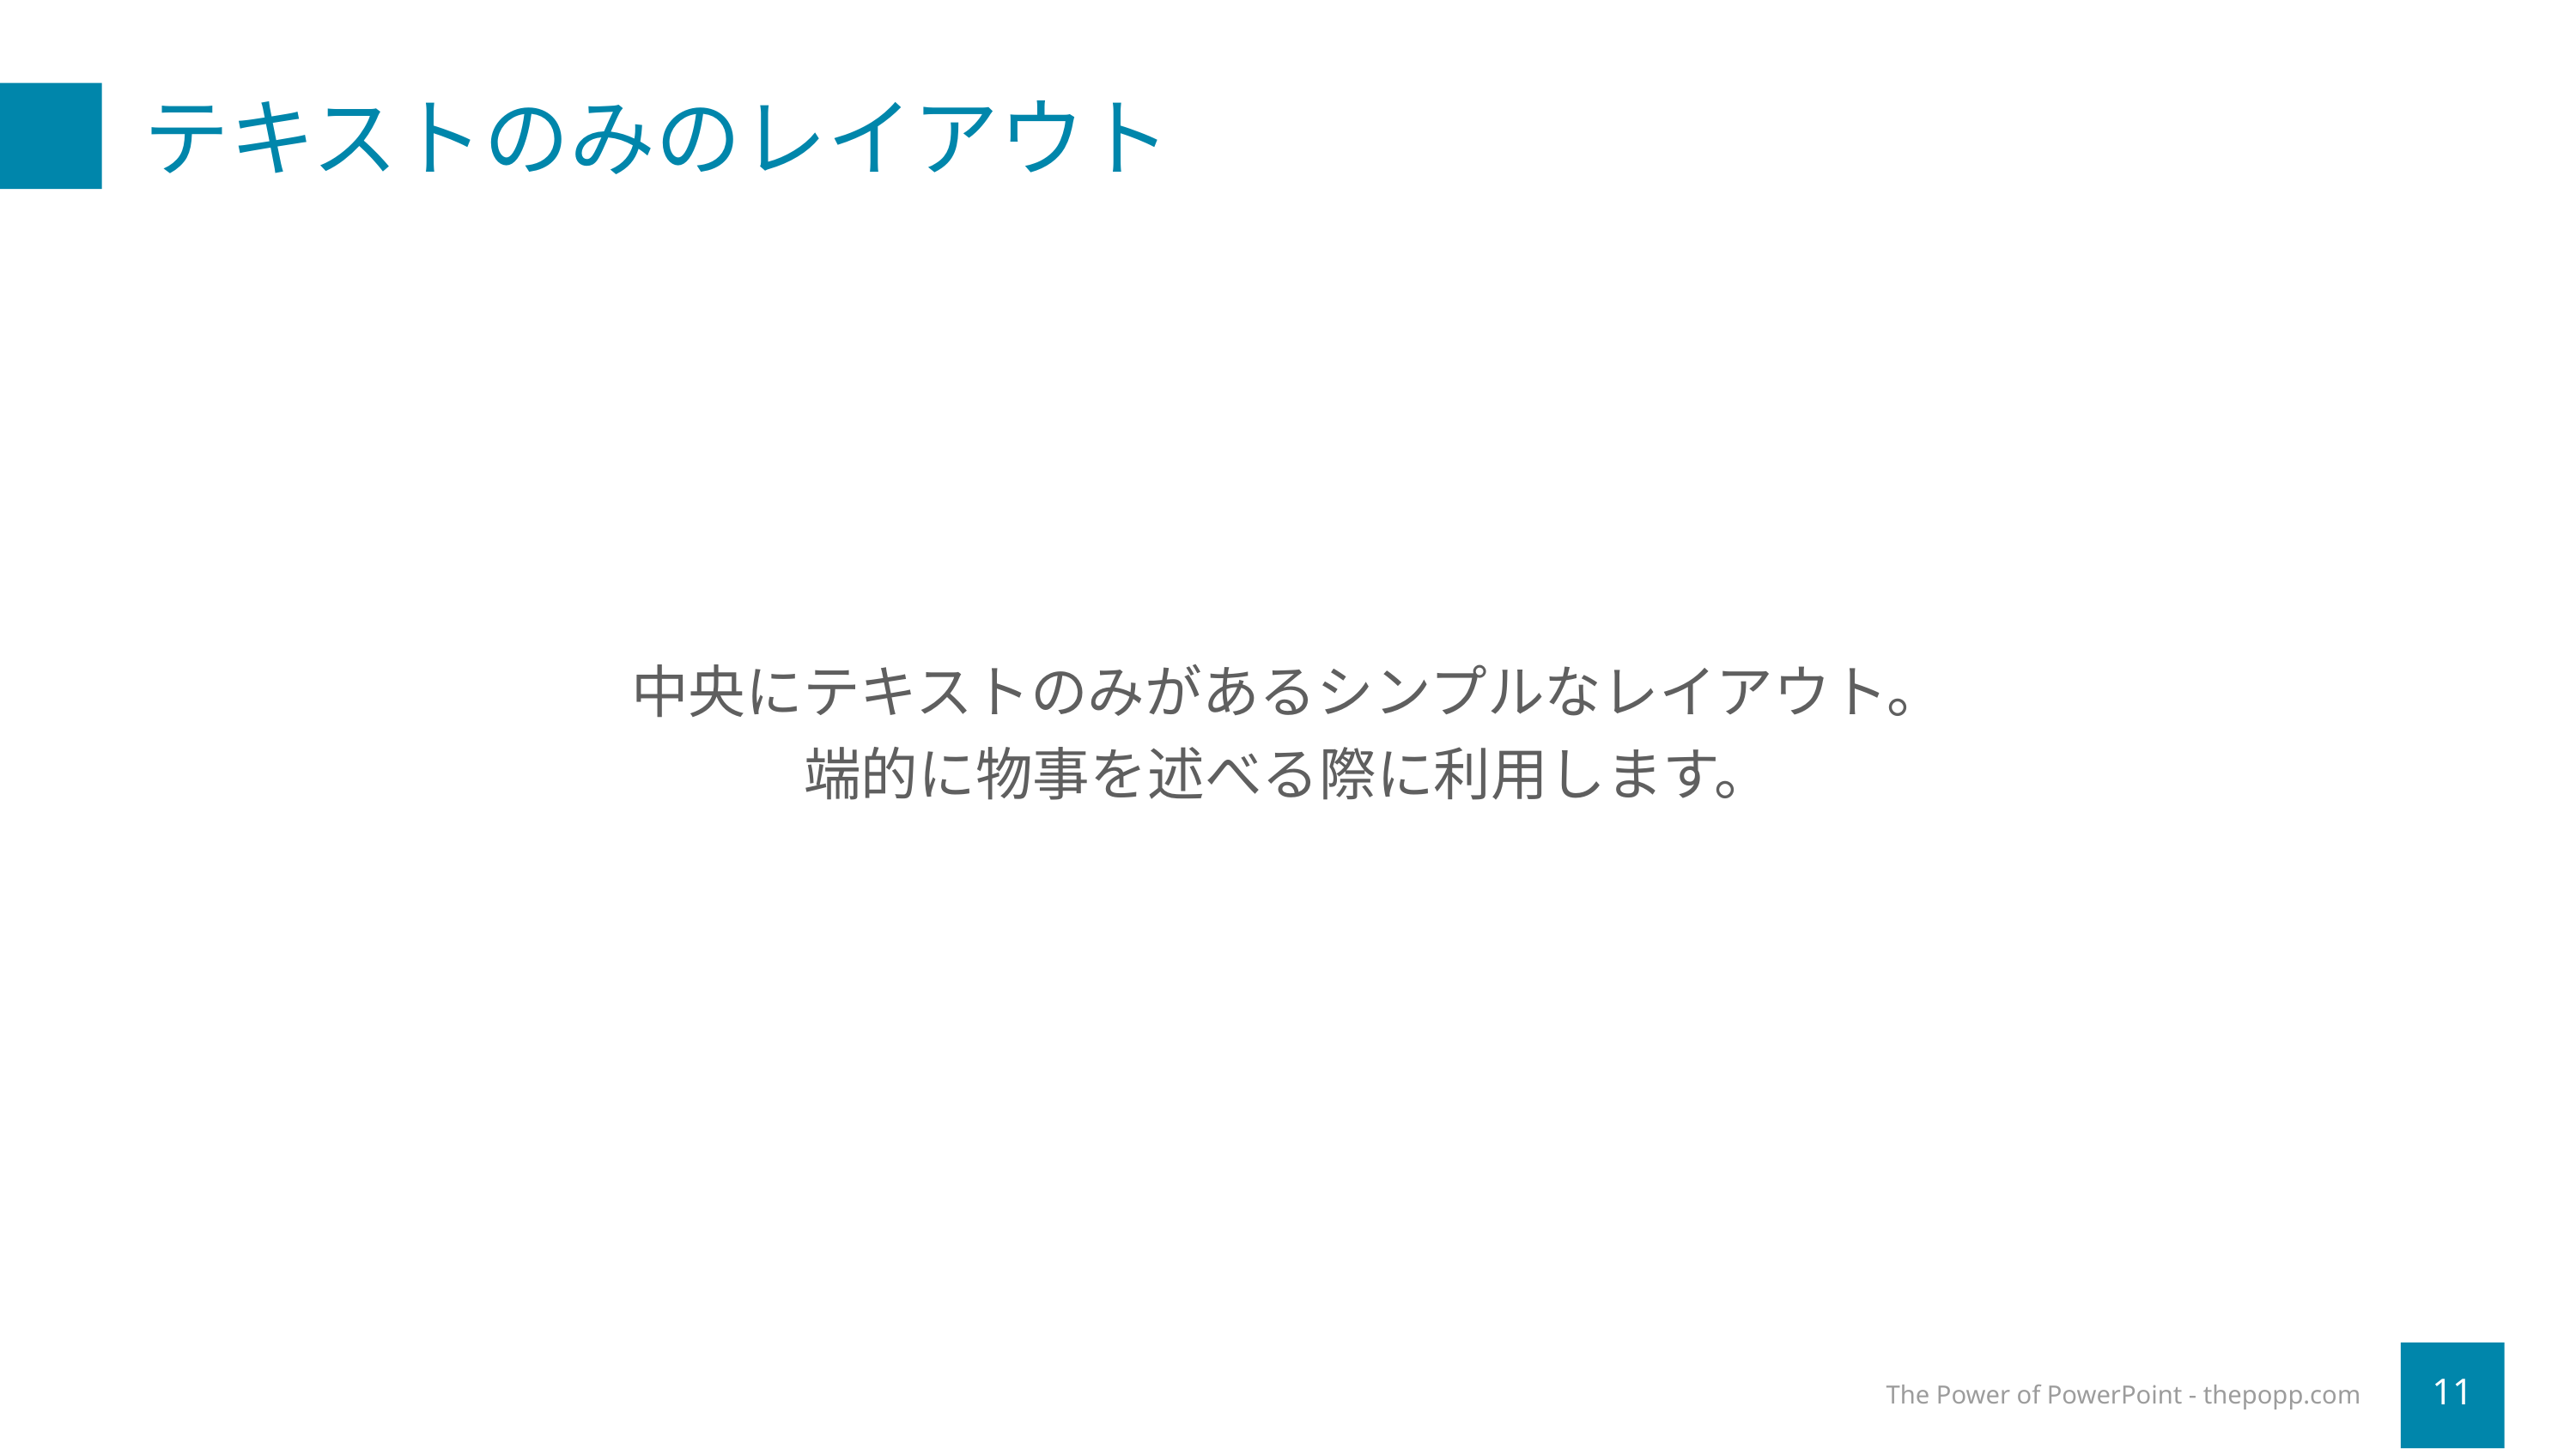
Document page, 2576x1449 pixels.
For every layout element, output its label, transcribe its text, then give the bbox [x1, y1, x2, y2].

slide_number 11 [2400, 1355, 2505, 1433]
list 中央にテキストのみがあるシンプルなレイアウト。 端的に物事を述べる際に利用します。 [370, 429, 2206, 1019]
footer The Power of PowerPoint - thepopp.com [1504, 1355, 2374, 1433]
title テキストのみのレイアウト [131, 66, 2482, 219]
